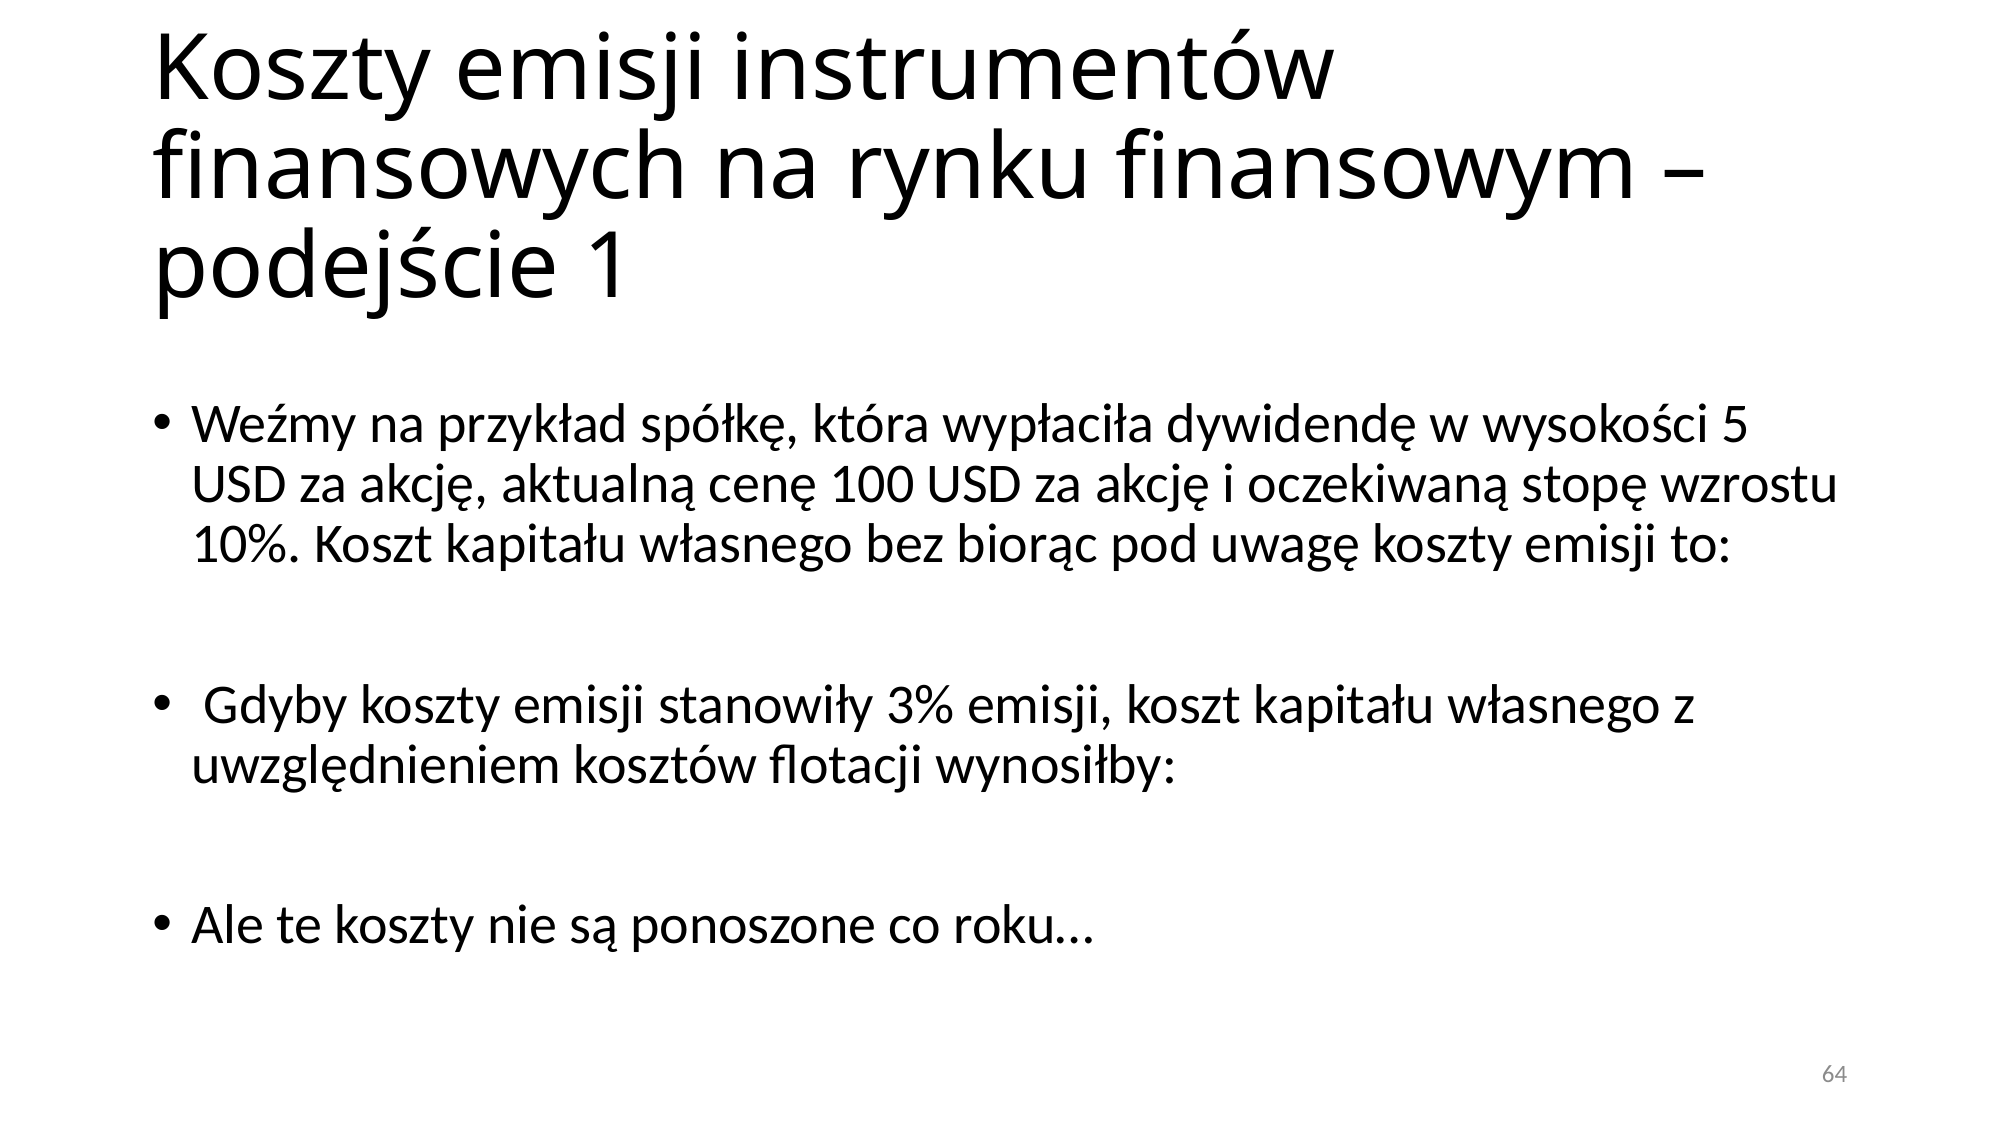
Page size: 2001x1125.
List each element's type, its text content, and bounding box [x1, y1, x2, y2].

slide_number 64 [1412, 1042, 1863, 1103]
title Koszty emisji instrumentów finansowych na rynku finansowym – podejście 1 [137, 59, 1863, 278]
